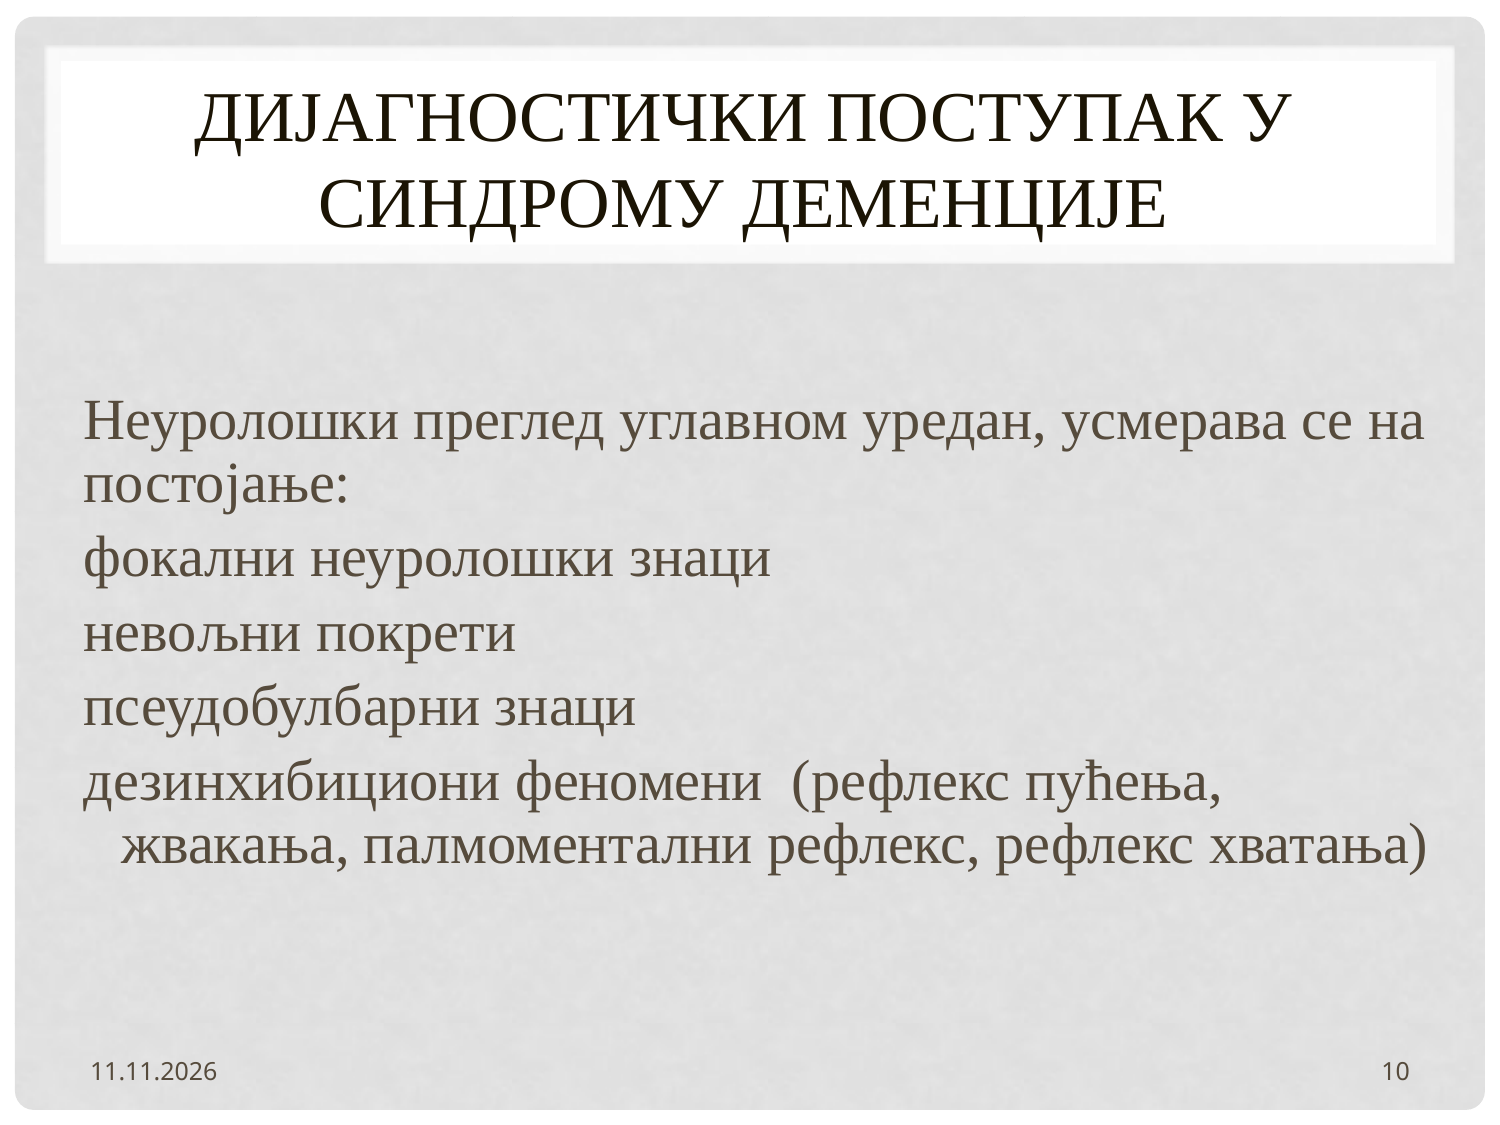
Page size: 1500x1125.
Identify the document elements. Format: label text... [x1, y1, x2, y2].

title ДИЈАГНОСТИЧКИ ПОСТУПАК у синдрому деменције [62, 62, 1425, 250]
list Неуролошки преглед углавном уредан, усмерава се на постојање: фокални неуролошки знаци невољни покрети псеудобулбарни знаци дезинхибициони феномени (рефлекс пућења, жвакања, палмоментални рефлекс, рефлекс хватања) [50, 299, 1463, 1097]
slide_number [75, 1042, 425, 1103]
slide_number 10 [1074, 1042, 1425, 1103]
